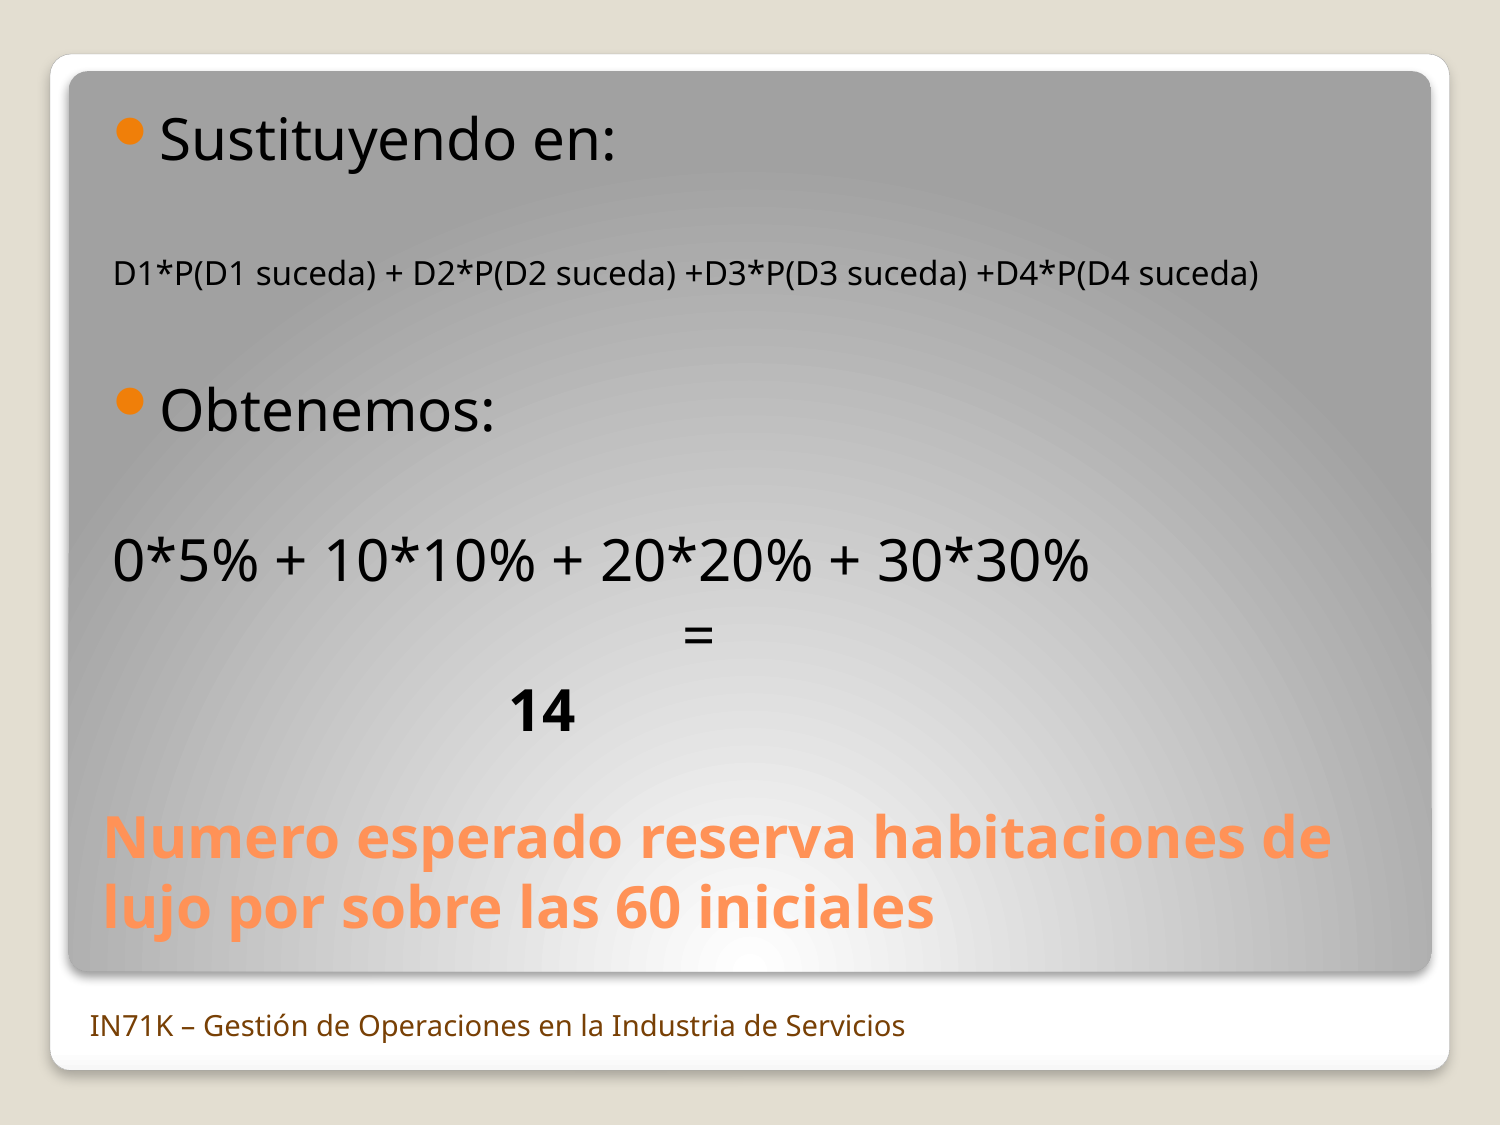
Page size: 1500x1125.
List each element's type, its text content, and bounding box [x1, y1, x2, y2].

list Sustituyendo en: D1*P(D1 suceda) + D2*P(D2 suceda) +D3*P(D3 suceda) +D4*P(D4 suceda) Obtenemos: 0*5% + 10*10% + 20*20% + 30*30% = 14 [82, 86, 1450, 774]
text_box IN71K – Gestión de Operaciones en la Industria de Servicios [74, 999, 1263, 1050]
title Numero esperado reserva habitaciones de lujo por sobre las 60 iniciales [87, 774, 1430, 948]
